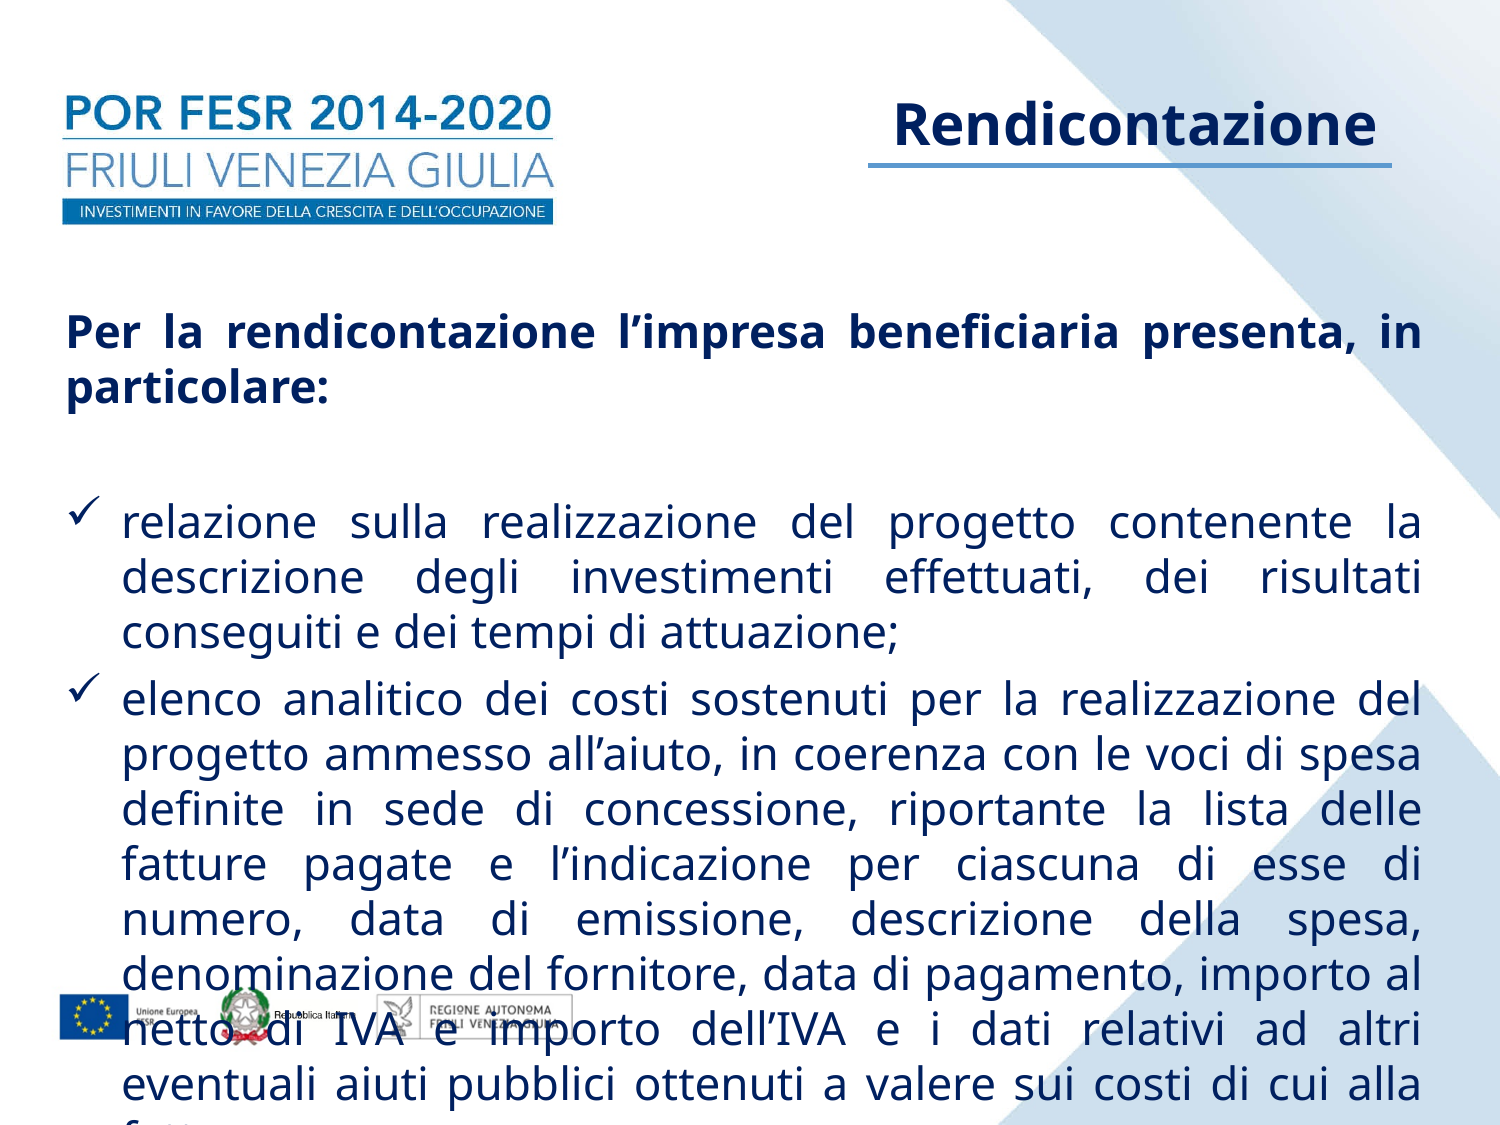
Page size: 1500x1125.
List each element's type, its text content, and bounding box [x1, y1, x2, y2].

text_box Rendicontazione [702, 79, 1393, 165]
text_box Per la rendicontazione l’impresa beneficiaria presenta, in particolare: relazione sulla realizzazione del progetto contenente la descrizione degli investimenti effettuati, dei risultati conseguiti e dei tempi di attuazione; elenco analitico dei costi sostenuti per la realizzazione del progetto ammesso all’aiuto, in coerenza con le voci di spesa definite in sede di concessione, riportante la lista delle fatture pagate e l’indicazione per ciascuna di esse di numero, data di emissione, descrizione della spesa, denominazione del fornitore, data di pagamento, importo al netto di IVA e importo dell’IVA e i dati relativi ad altri eventuali aiuti pubblici ottenuti a valere sui costi di cui alla fattura; [64, 302, 1424, 953]
picture [0, 0, 1500, 1125]
